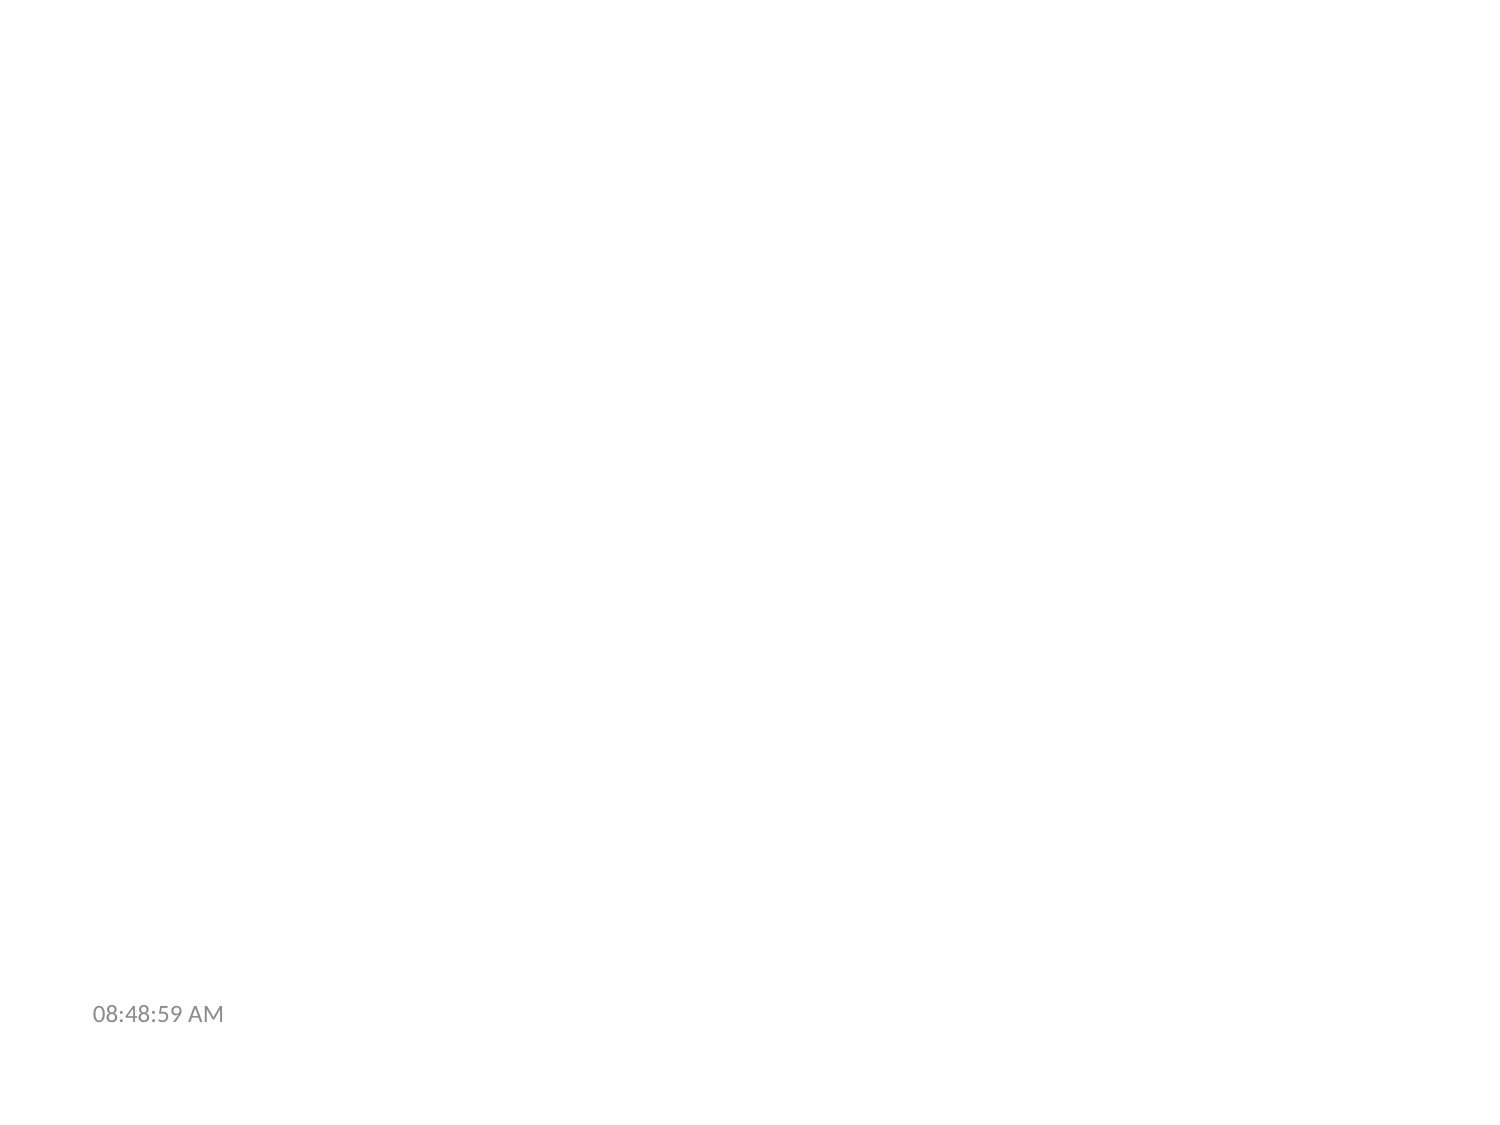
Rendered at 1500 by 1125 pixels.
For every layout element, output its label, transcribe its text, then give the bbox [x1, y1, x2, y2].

text_box 3:35:09 PM [77, 982, 428, 1043]
